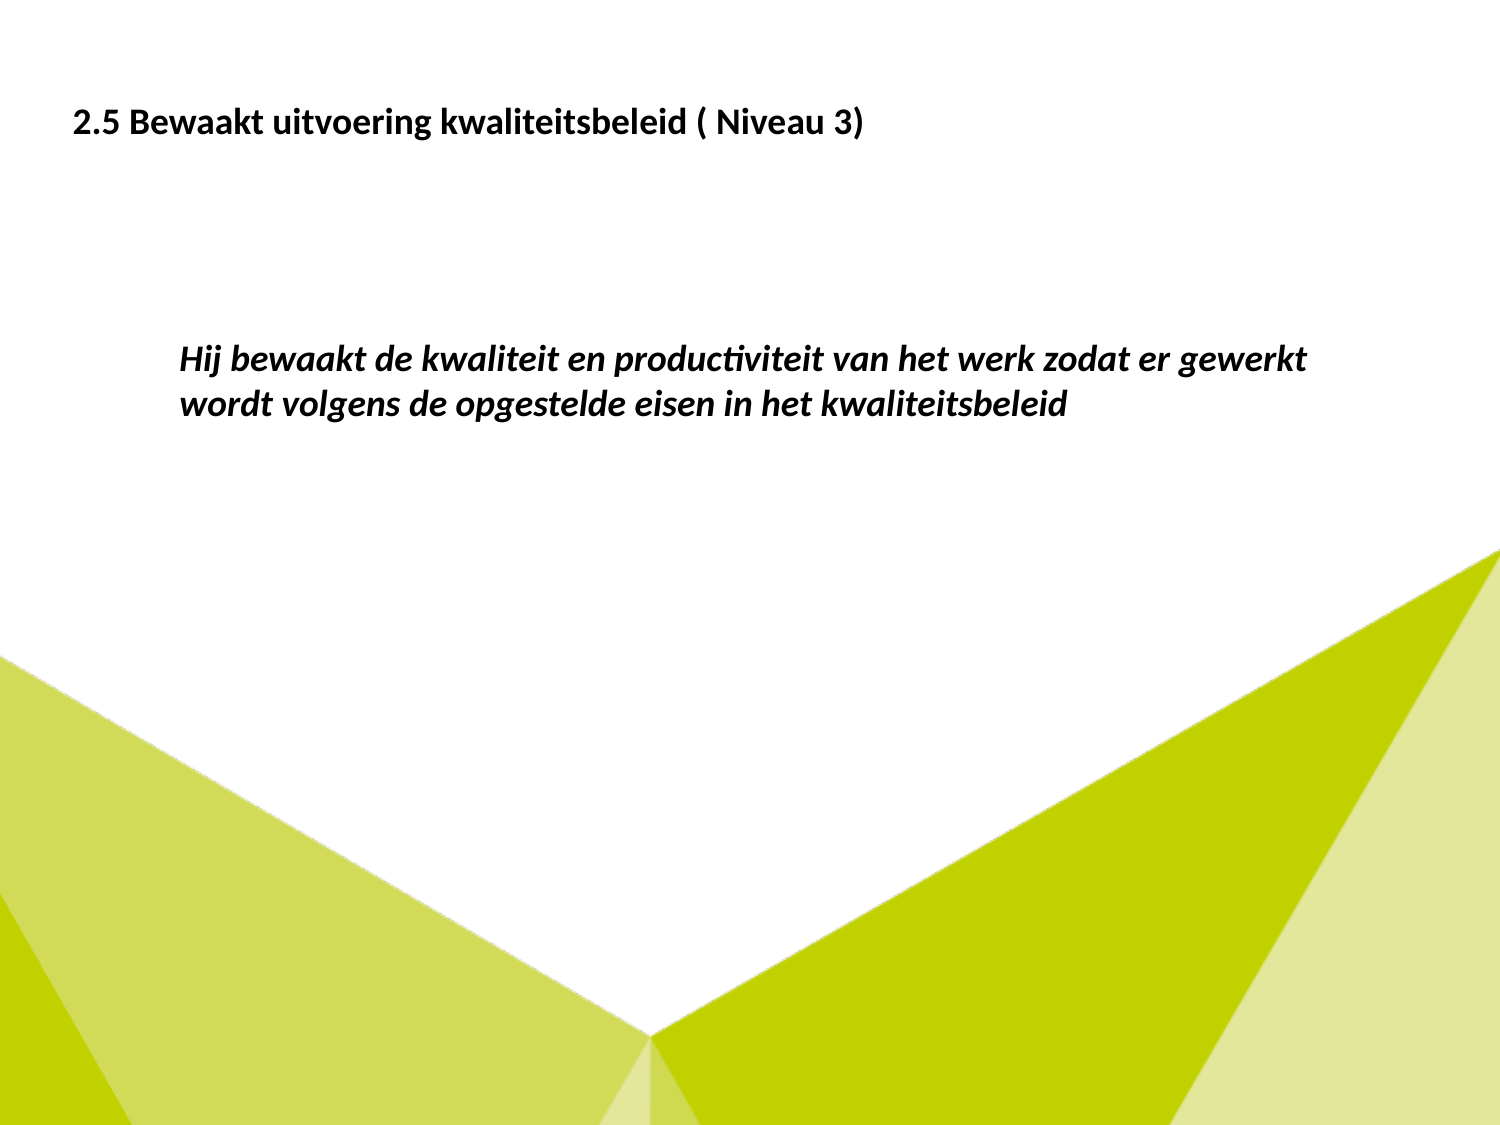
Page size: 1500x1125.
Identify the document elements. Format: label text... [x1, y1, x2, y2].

text_box Hij bewaakt de kwaliteit en productiviteit van het werk zodat er gewerkt wordt volgens de opgestelde eisen in het kwaliteitsbeleid [164, 326, 1334, 474]
picture [0, 475, 1500, 1125]
text_box 2.5 Bewaakt uitvoering kwaliteitsbeleid ( Niveau 3) [57, 89, 1391, 150]
